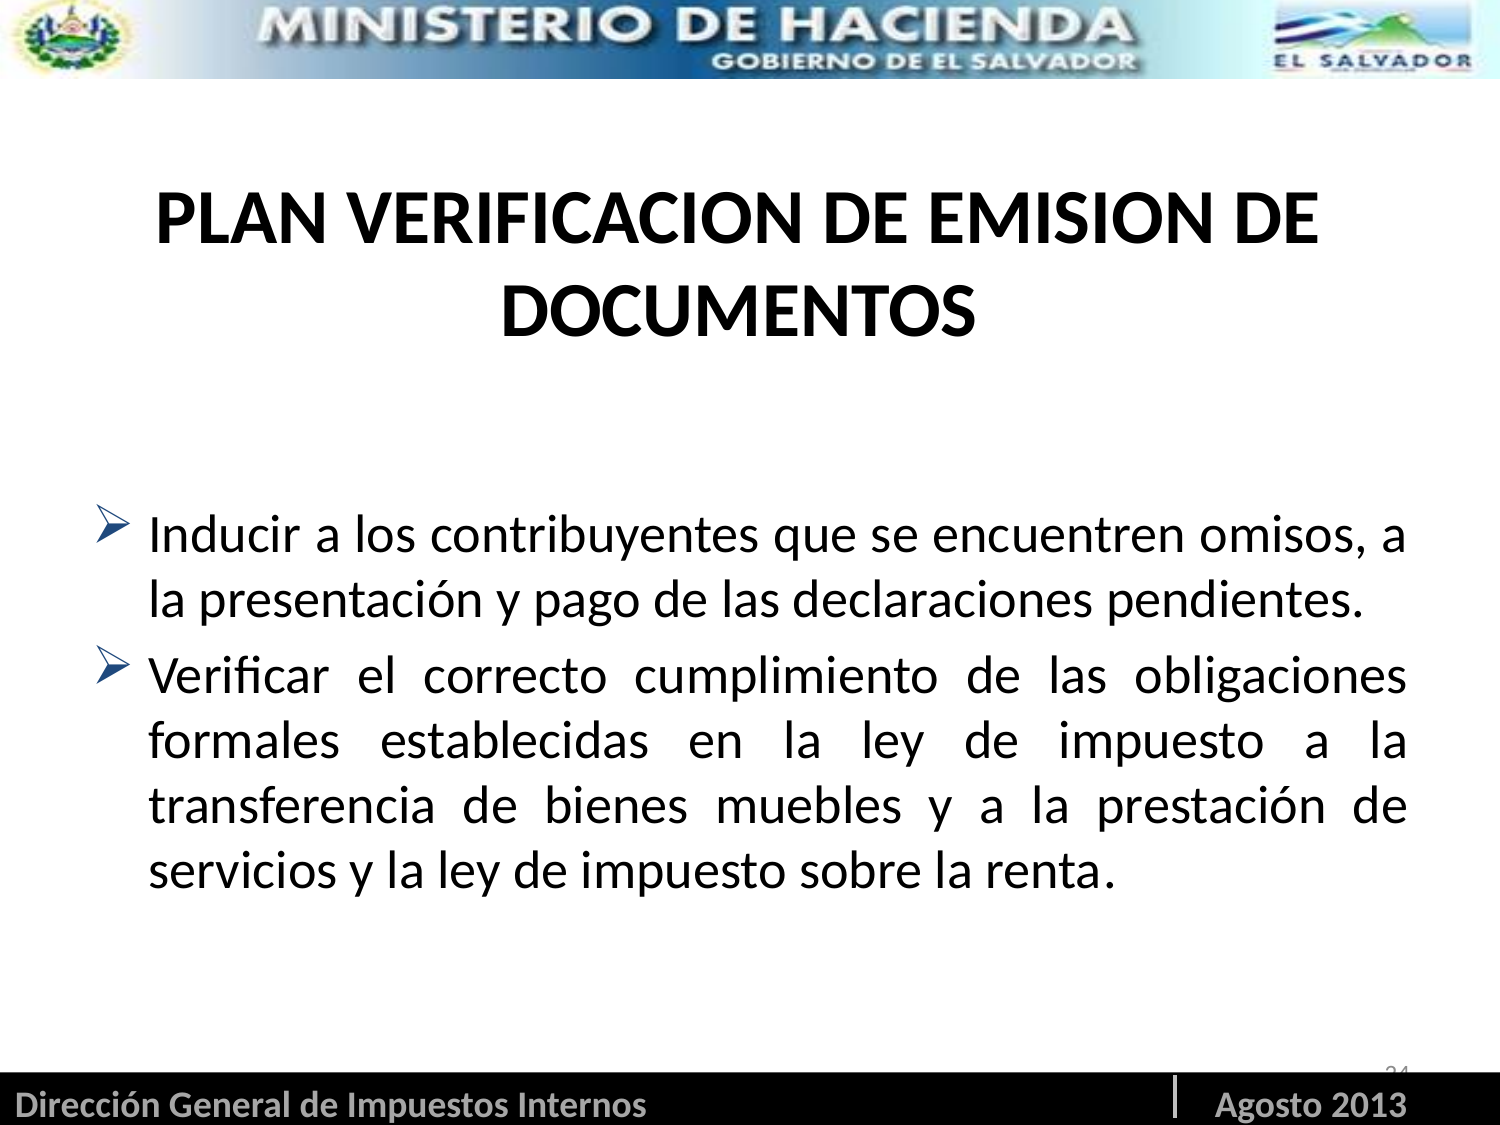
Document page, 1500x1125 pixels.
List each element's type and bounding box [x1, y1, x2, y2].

text_box [0, 0, 1500, 1125]
